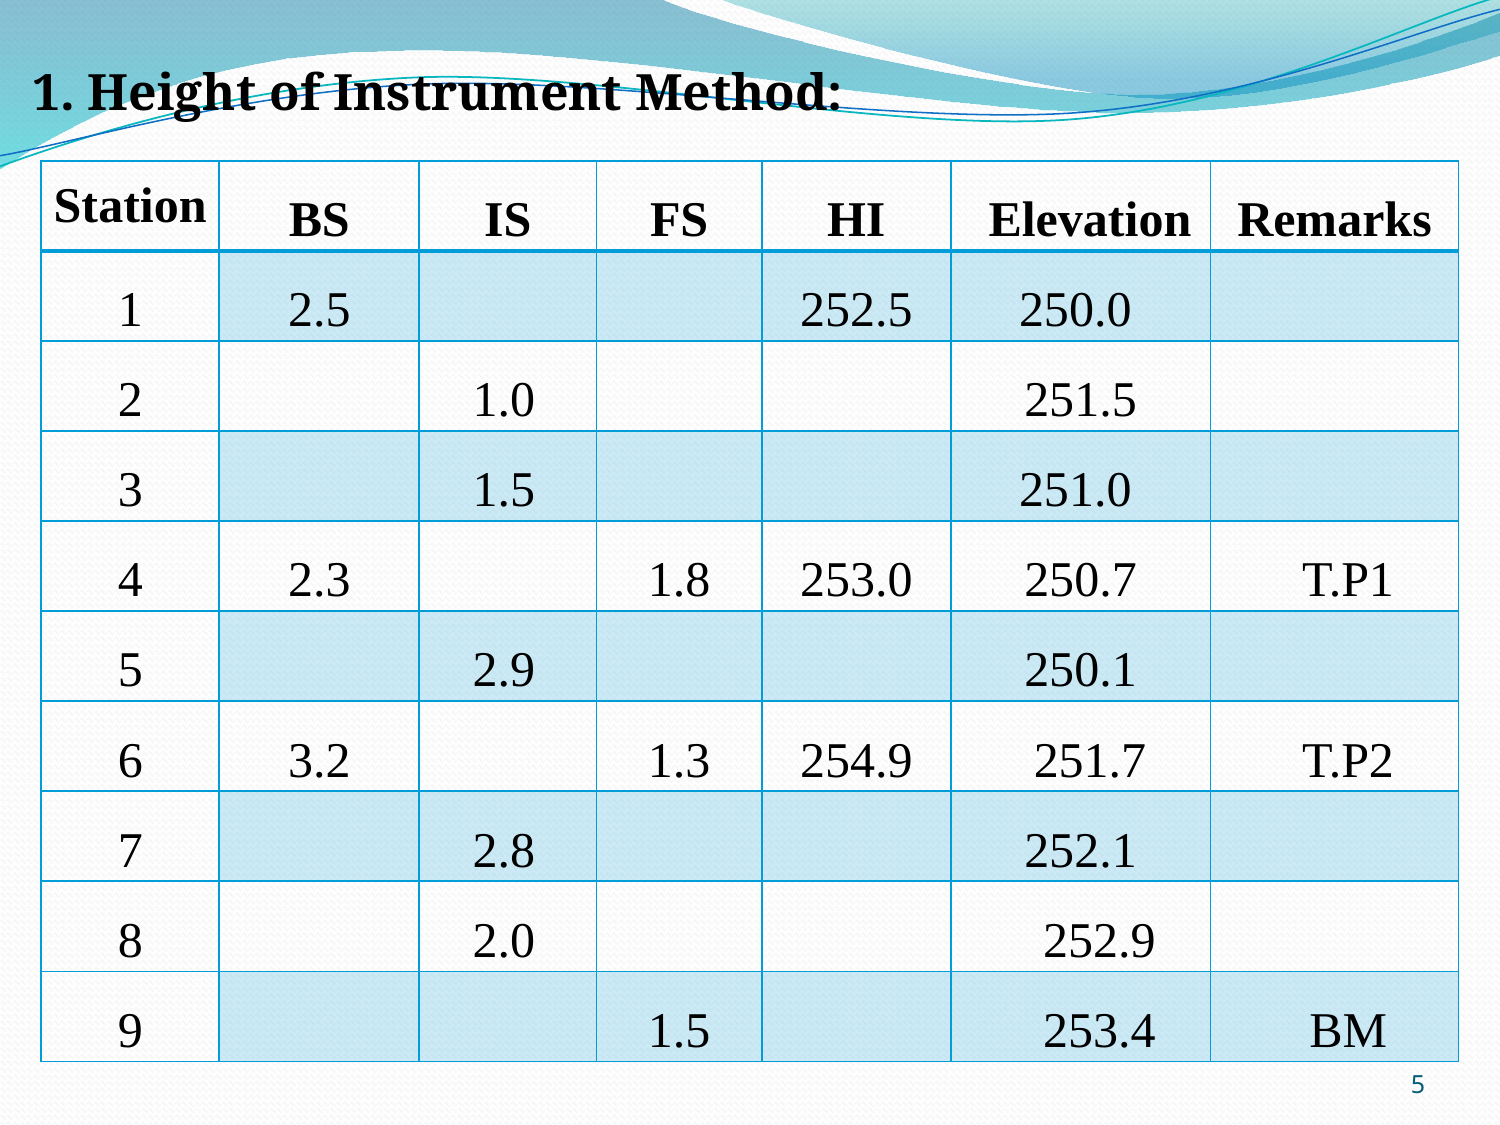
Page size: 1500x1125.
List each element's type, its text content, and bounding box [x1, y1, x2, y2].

table_cell 5 [42, 612, 218, 700]
table_cell [1211, 612, 1458, 700]
table_cell [1211, 253, 1458, 340]
table_header Station [42, 162, 218, 249]
table_cell [763, 882, 950, 971]
table_cell [220, 792, 418, 880]
table_cell [1211, 432, 1458, 520]
table_cell 2.8 [420, 792, 596, 880]
table_cell 2 [42, 342, 218, 430]
table_cell [763, 612, 950, 700]
table_cell 1.8 [597, 522, 761, 610]
table_cell 4 [42, 522, 218, 610]
table_cell T.P2 [1211, 702, 1458, 790]
table_cell [1211, 342, 1458, 430]
table_cell 250.1 [952, 612, 1210, 700]
table_cell [420, 253, 596, 340]
table_cell 1.3 [597, 702, 761, 790]
table_cell 2.5 [220, 253, 418, 340]
table_cell 252.9 [952, 882, 1210, 971]
table_cell 1 [42, 253, 218, 340]
table_cell 6 [42, 702, 218, 790]
table_cell [220, 612, 418, 700]
table_cell 7 [42, 792, 218, 880]
table_header FS [597, 162, 761, 249]
table_cell [763, 342, 950, 430]
table_cell 252.5 [763, 253, 950, 340]
table_header Elevation [952, 162, 1210, 249]
table_cell [220, 882, 418, 971]
table_cell 3 [42, 432, 218, 520]
text_box 1. Height of Instrument Method: Solution: Draw the figure as follows: [17, 52, 1459, 1125]
table_cell 3.2 [220, 702, 418, 790]
text_box [1050, 622, 1082, 728]
table_cell 2.9 [420, 612, 596, 700]
table_cell [763, 792, 950, 880]
table_cell 250.7 [952, 522, 1210, 610]
table_cell 252.1 [952, 792, 1210, 880]
table_cell [597, 432, 761, 520]
table_cell 2.0 [420, 882, 596, 971]
table_cell 2.3 [220, 522, 418, 610]
table_cell 1.5 [420, 432, 596, 520]
table_cell [597, 792, 761, 880]
table_cell 251.7 [952, 702, 1210, 790]
table_cell [597, 882, 761, 971]
table_cell [763, 432, 950, 520]
table_cell 254.9 [763, 702, 950, 790]
table_cell [420, 972, 596, 1061]
table_cell 1.5 [597, 972, 761, 1061]
table_cell [420, 522, 596, 610]
table_cell 1.0 [420, 342, 596, 430]
table_cell 8 [42, 882, 218, 971]
table_cell [597, 612, 761, 700]
table_header BS [220, 162, 418, 249]
table_cell [597, 253, 761, 340]
table_cell 250.0 [952, 253, 1210, 340]
table_cell 253.4 [952, 972, 1210, 1061]
table_cell [220, 972, 418, 1061]
table_cell [220, 432, 418, 520]
table_cell 251.5 [952, 342, 1210, 430]
table_cell [597, 342, 761, 430]
table_cell [763, 972, 950, 1061]
table_header HI [763, 162, 950, 249]
table_cell 253.0 [763, 522, 950, 610]
table_cell 251.0 [952, 432, 1210, 520]
table_cell 9 [42, 972, 218, 1061]
table_cell BM [1211, 972, 1458, 1061]
table_header Remarks [1211, 162, 1458, 249]
table_cell [1211, 792, 1458, 880]
table_cell T.P1 [1211, 522, 1458, 610]
table_cell [220, 342, 418, 430]
table_header IS [420, 162, 596, 249]
table_cell [1211, 882, 1458, 971]
table_cell [420, 702, 596, 790]
